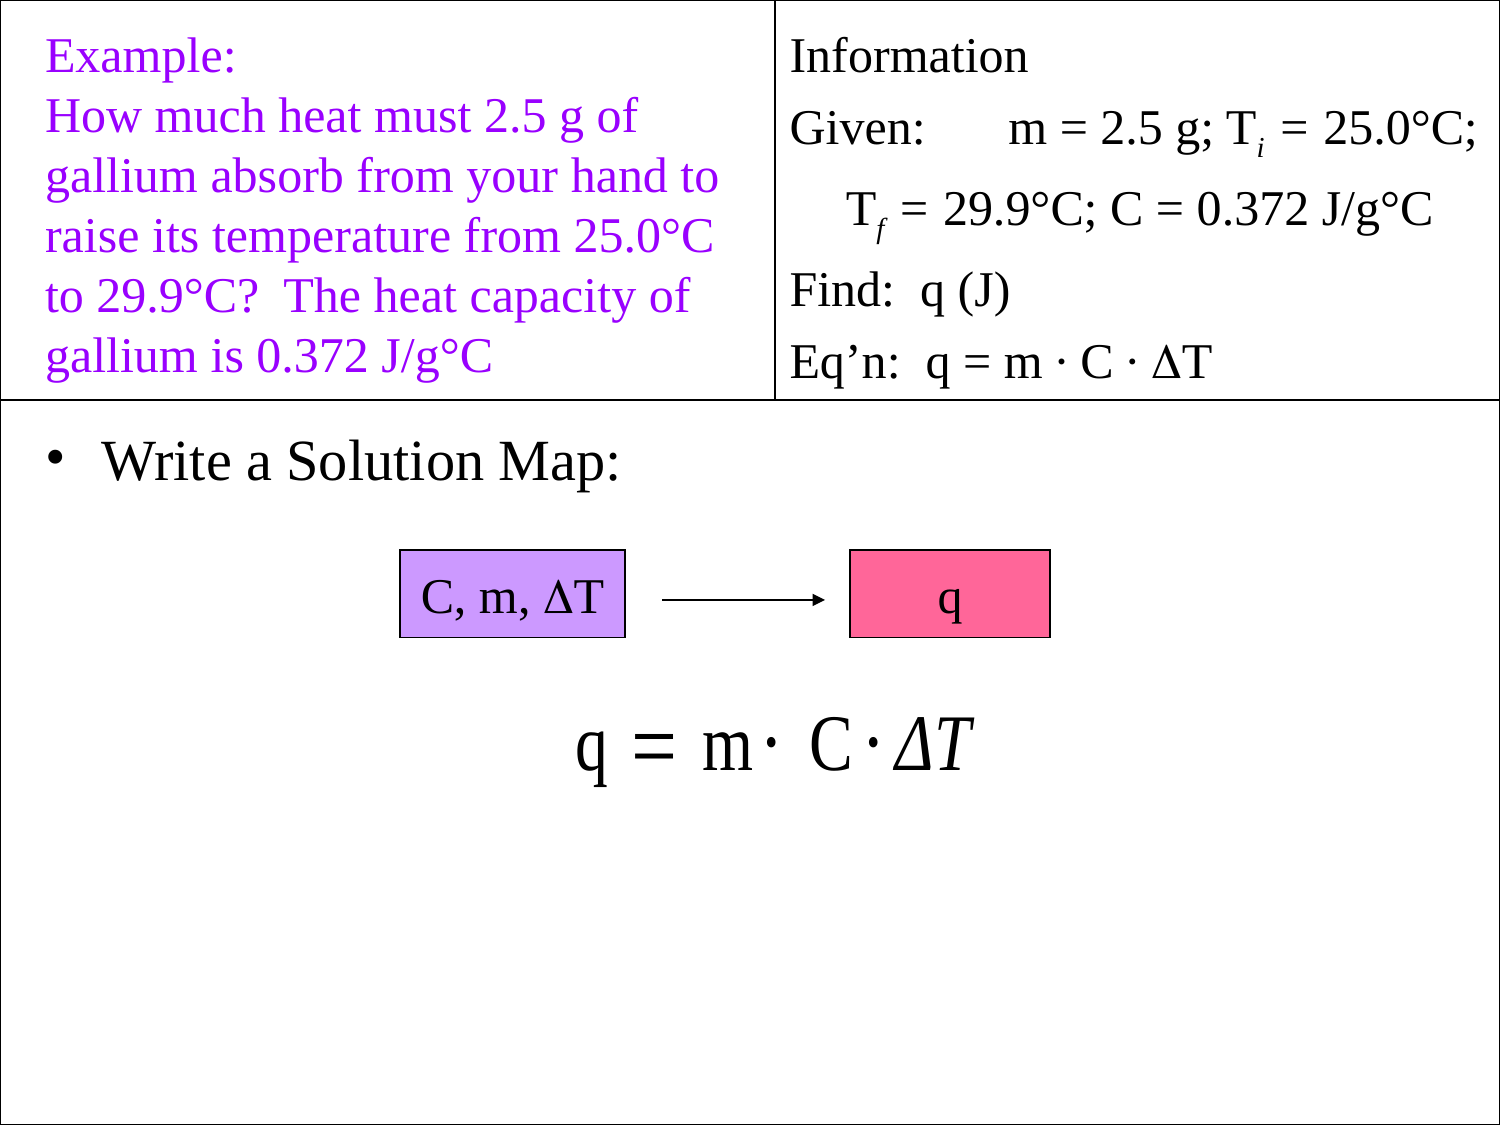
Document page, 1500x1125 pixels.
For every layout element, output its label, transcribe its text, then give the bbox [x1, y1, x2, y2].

text_box Write a Solution Map: [0, 400, 1500, 1125]
text_box q [849, 549, 1050, 638]
text_box Example: How much heat must 2.5 g of gallium absorb from your hand to raise its temperature from 25.0°C to 29.9°C? The heat capacity of gallium is 0.372 J/g°C [0, 0, 775, 400]
text_box C, m, T [399, 549, 625, 638]
text_box Information Given: m = 2.5 g; Ti = 25.0°C; Tf = 29.9°C; C = 0.372 J/g°C Find: q (J) Eq’n: q = m ∙ C ∙ T [775, 0, 1500, 400]
text_box [662, 593, 826, 607]
